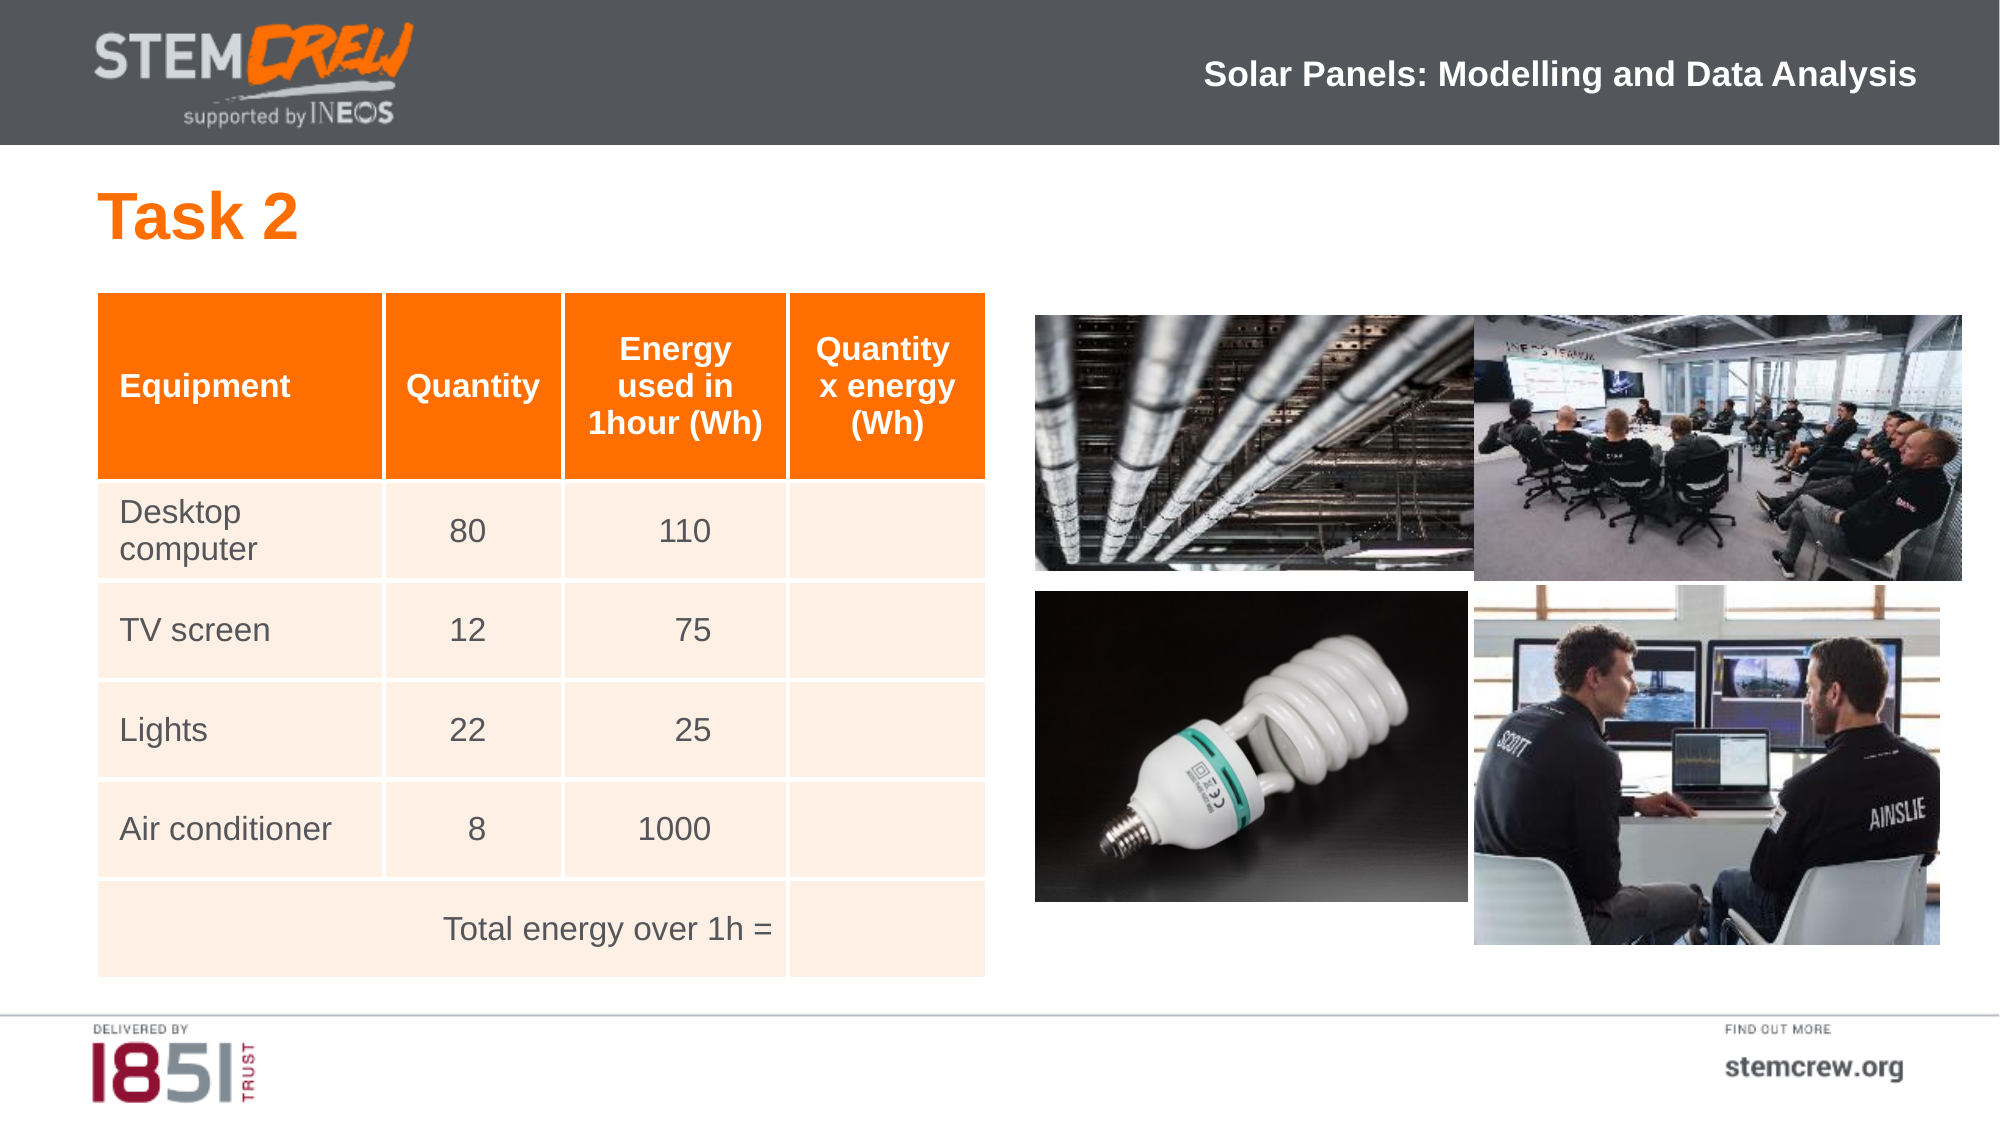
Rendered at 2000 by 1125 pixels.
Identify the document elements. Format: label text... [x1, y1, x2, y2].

table_cell [790, 682, 985, 777]
table_cell 12 [386, 583, 561, 678]
table_cell Total energy over 1h = [98, 881, 786, 977]
text_box Solar Panels: Modelling and Data Analysis [1015, 48, 1928, 94]
table_cell [790, 881, 985, 977]
picture [1034, 315, 1962, 946]
table_header Quantity x energy (Wh) [790, 293, 985, 479]
table_cell TV screen [98, 583, 382, 678]
table_cell 1000 [565, 782, 786, 877]
table_cell 75 [565, 583, 786, 678]
table_cell [790, 782, 985, 877]
table_cell 80 [386, 483, 561, 578]
table_header Energy used in 1hour (Wh) [565, 293, 786, 479]
table_cell 8 [386, 782, 561, 877]
table_header Equipment [98, 293, 382, 479]
table_cell Air conditioner [98, 782, 382, 877]
table_cell Desktop computer [98, 483, 382, 578]
table_cell 22 [386, 682, 561, 777]
table_header Quantity [386, 293, 561, 479]
table_cell [790, 583, 985, 678]
text_box Task 2 [95, 170, 1265, 253]
picture [0, 1012, 2000, 1125]
table_cell 25 [565, 682, 786, 777]
table_cell Lights [98, 682, 382, 777]
table_cell [790, 483, 985, 578]
table_cell 110 [565, 483, 786, 578]
picture [0, 0, 2000, 145]
